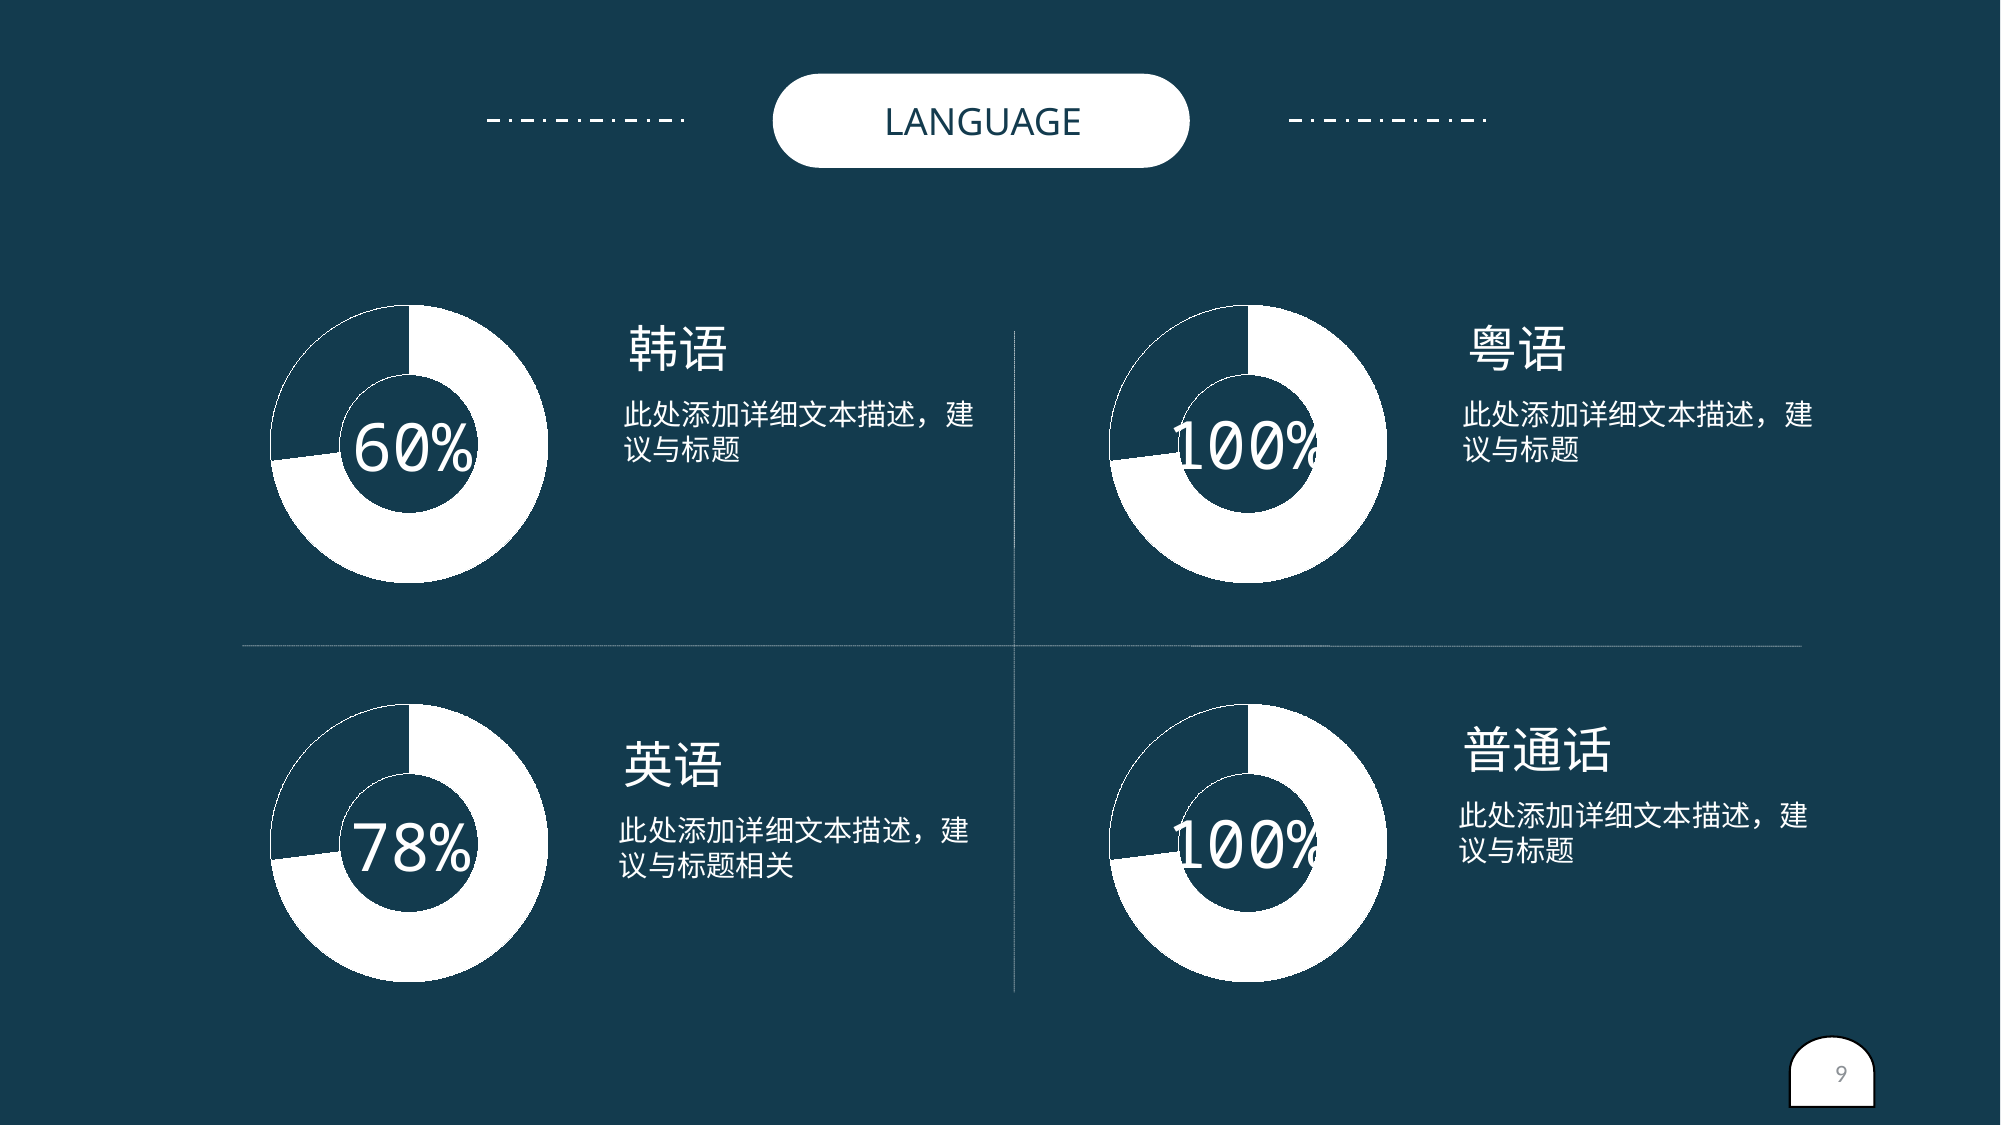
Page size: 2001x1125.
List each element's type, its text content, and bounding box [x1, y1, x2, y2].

text_box 此处添加详细文本描述，建议与标题 [604, 386, 1014, 476]
text_box 此处添加详细文本描述，建议与标题 [1439, 787, 1849, 877]
text_box LANGUAGE [869, 90, 1097, 150]
text_box 此处添加详细文本描述，建议与标题相关 [600, 803, 1010, 892]
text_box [222, 299, 596, 589]
text_box 英语 [604, 724, 858, 804]
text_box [1061, 299, 1435, 589]
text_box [1061, 698, 1435, 988]
text_box 普通话 [1443, 708, 1697, 788]
slide_number 9 [1412, 1042, 1863, 1103]
picture [0, 0, 2001, 1125]
text_box 此处添加详细文本描述，建议与标题 [1443, 386, 1853, 476]
text_box 粤语 [1448, 308, 1701, 387]
text_box 韩语 [609, 308, 862, 387]
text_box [222, 698, 596, 988]
